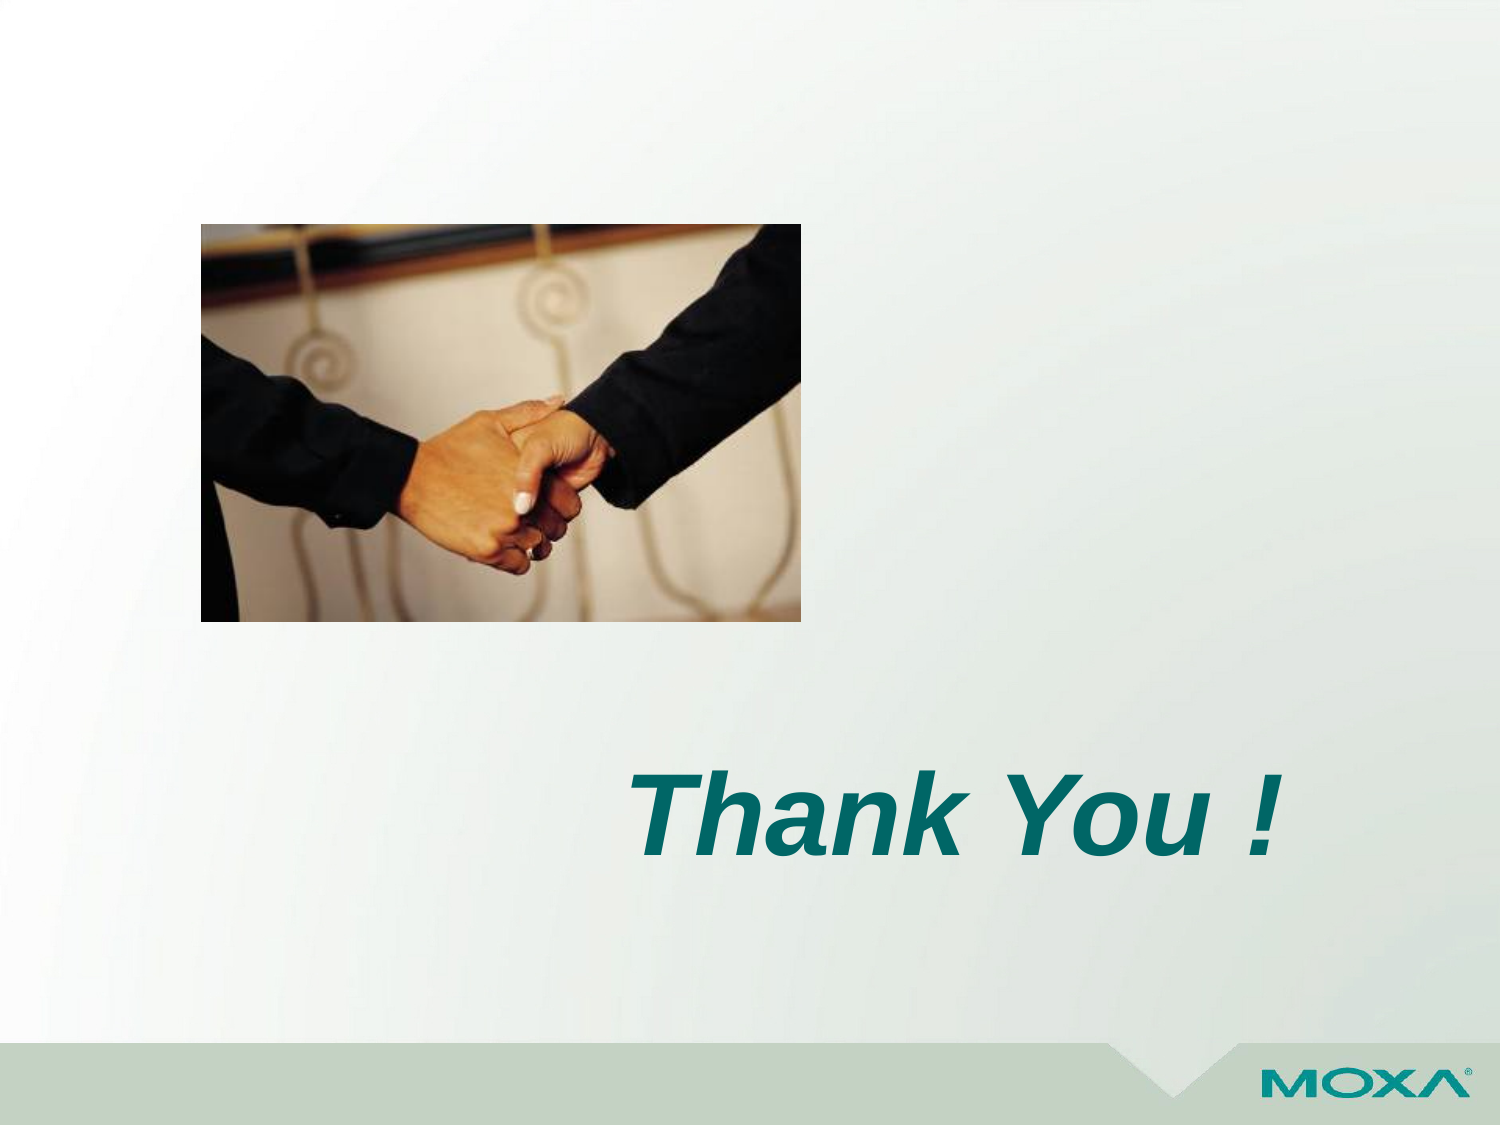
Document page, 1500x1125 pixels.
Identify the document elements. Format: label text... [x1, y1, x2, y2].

picture [0, 0, 1500, 1125]
text_box Thank You ! [502, 734, 1407, 884]
